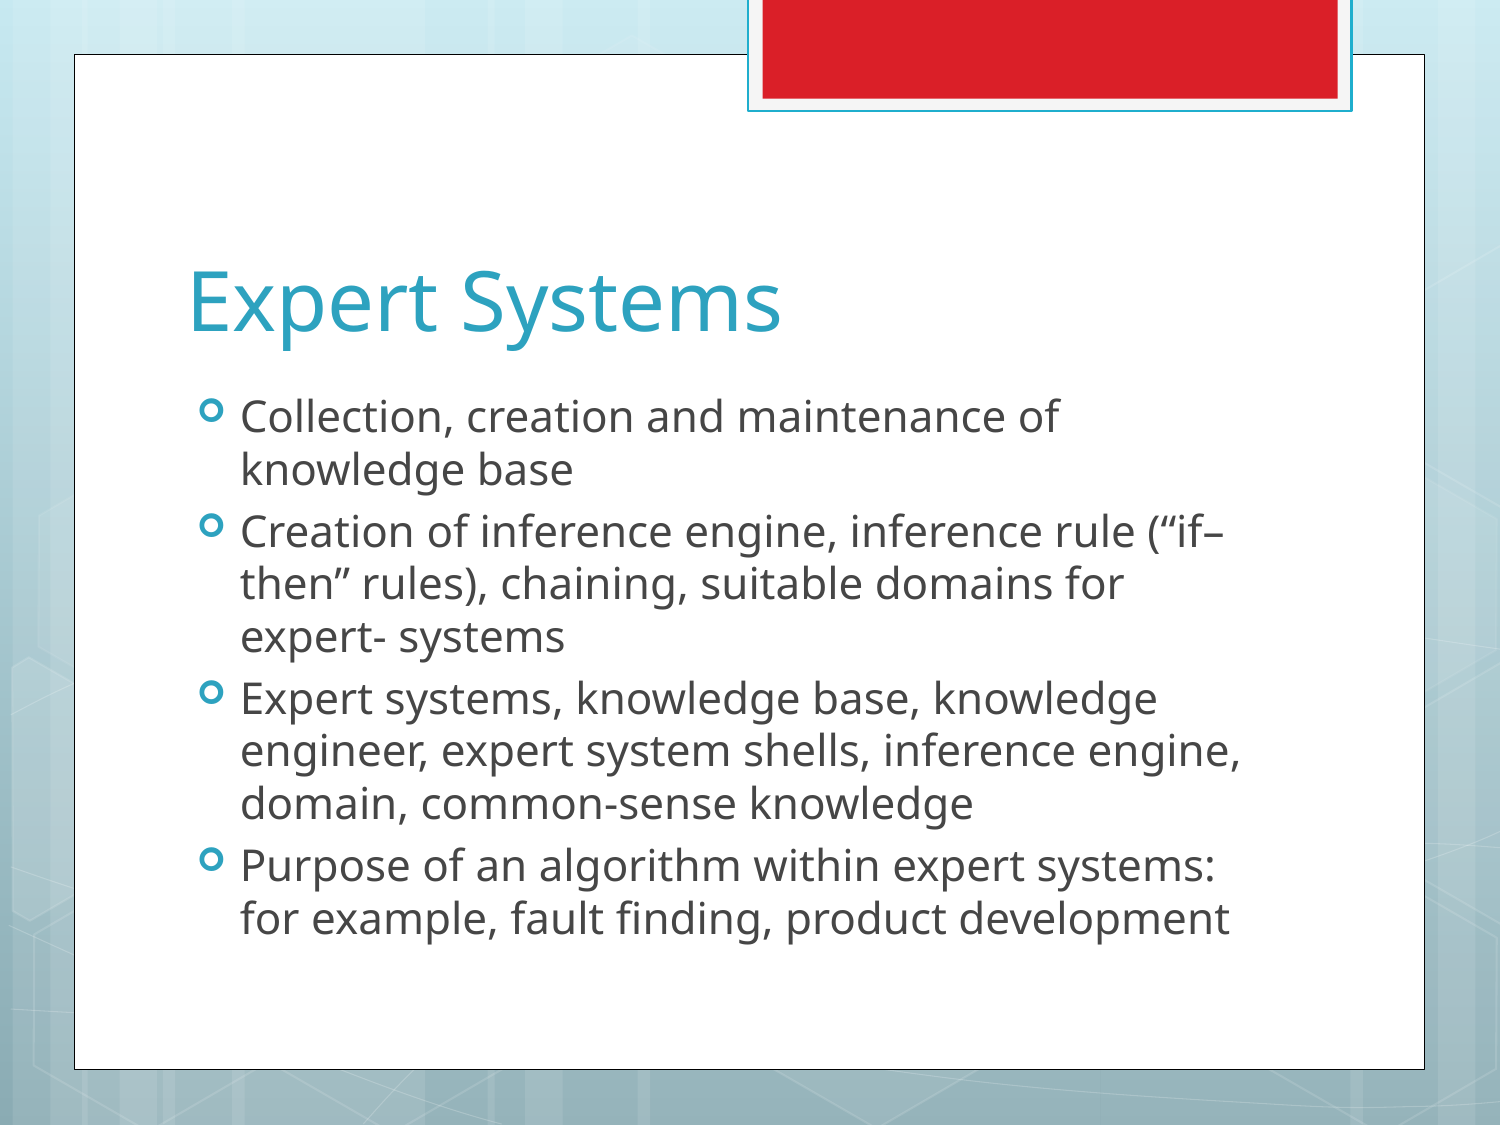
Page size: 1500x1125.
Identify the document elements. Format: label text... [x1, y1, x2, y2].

title Expert Systems [171, 168, 1324, 357]
list Collection, creation and maintenance of knowledge base Creation of inference engine, inference rule (“if–then” rules), chaining, suitable domains for expert- systems Expert systems, knowledge base, knowledge engineer, expert system shells, inference engine, domain, common-sense knowledge Purpose of an algorithm within expert systems: for example, fault finding, product development [171, 381, 1283, 957]
